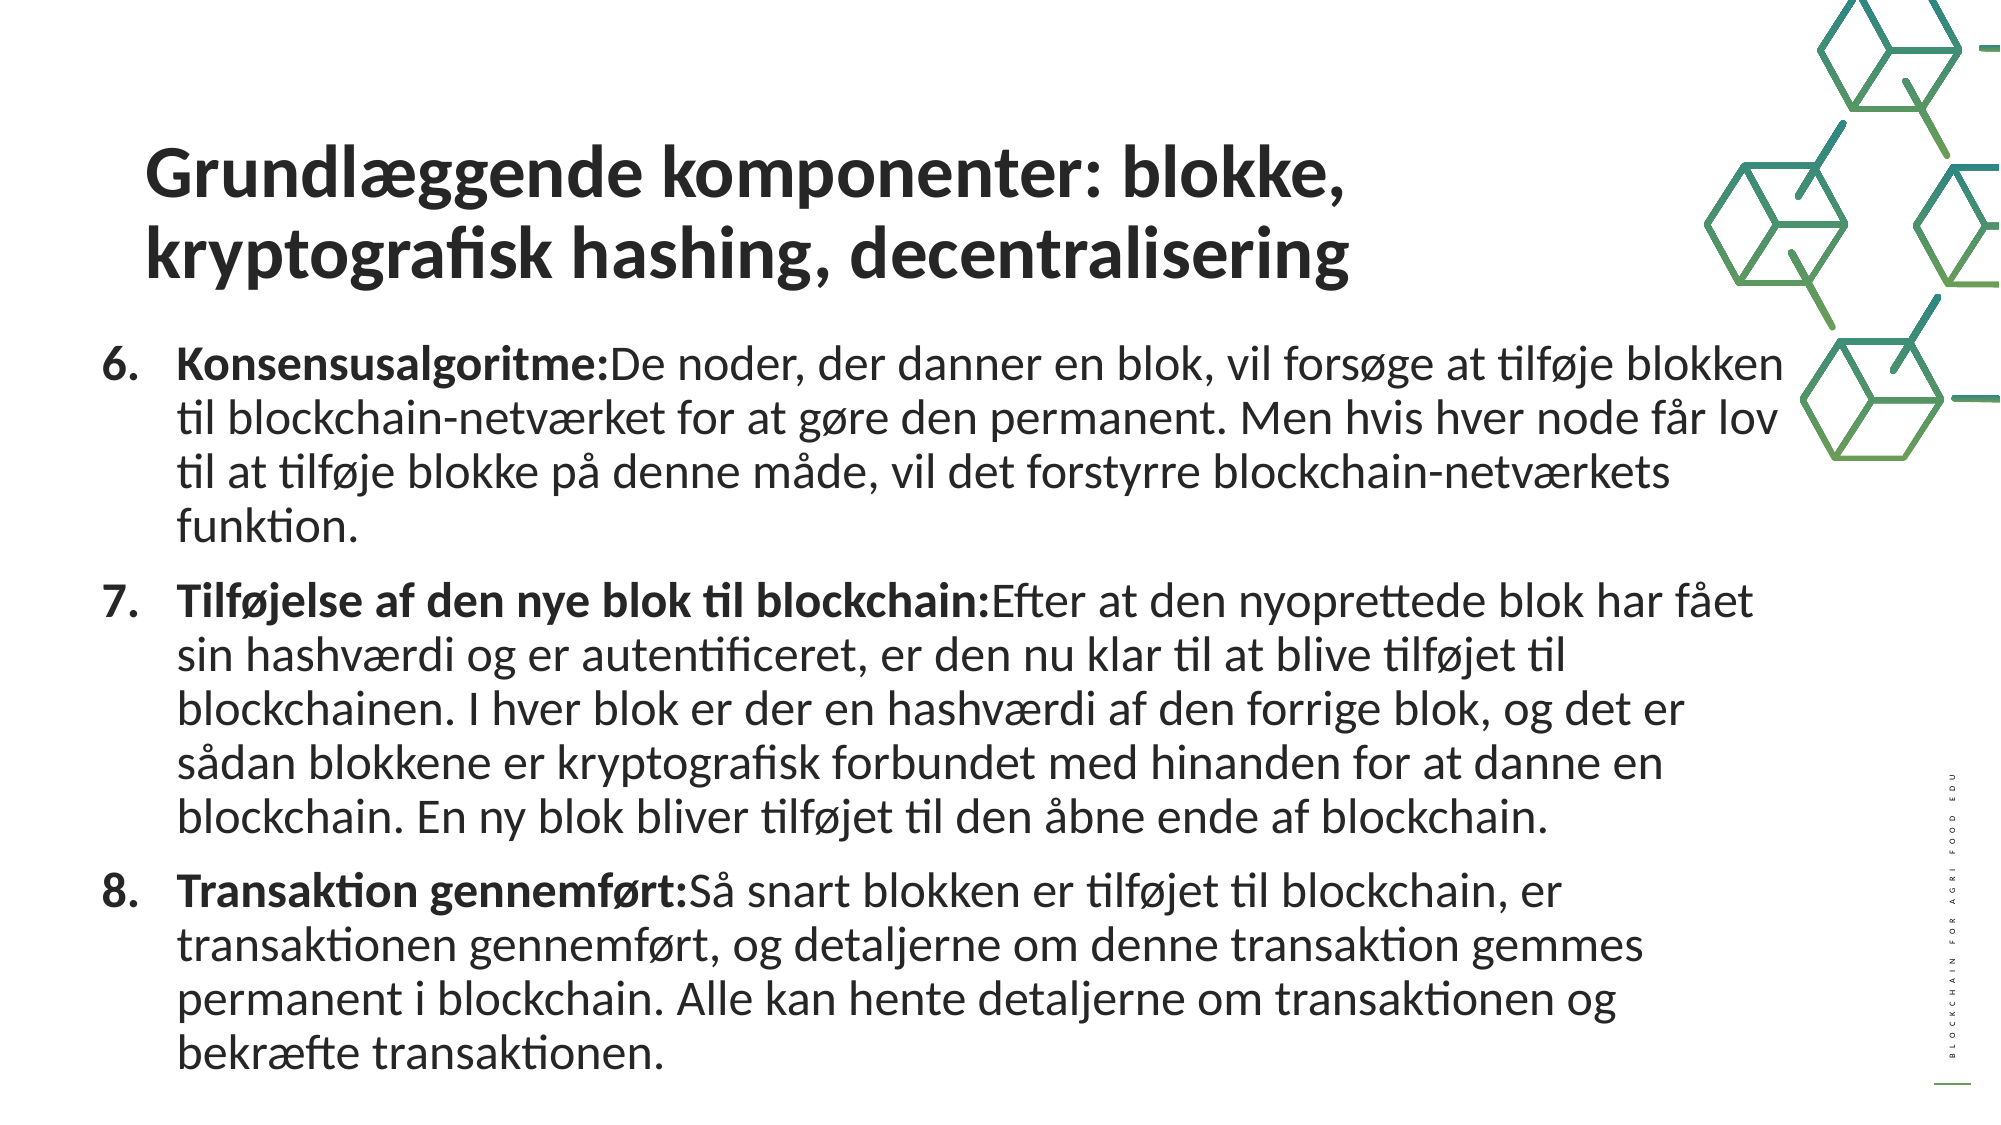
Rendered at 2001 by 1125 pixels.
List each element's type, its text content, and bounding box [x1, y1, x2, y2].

list Konsensusalgoritme:De noder, der danner en blok, vil forsøge at tilføje blokken til blockchain-netværket for at gøre den permanent. Men hvis hver node får lov til at tilføje blokke på denne måde, vil det forstyrre blockchain-netværkets funktion. Tilføjelse af den nye blok til blockchain:Efter at den nyoprettede blok har fået sin hashværdi og er autentificeret, er den nu klar til at blive tilføjet til blockchainen. I hver blok er der en hashværdi af den forrige blok, og det er sådan blokkene er kryptografisk forbundet med hinanden for at danne en blockchain. En ny blok bliver tilføjet til den åbne ende af blockchain. Transaktion gennemført:Så snart blokken er tilføjet til blockchain, er transaktionen gennemført, og detaljerne om denne transaktion gemmes permanent i blockchain. Alle kan hente detaljerne om transaktionen og bekræfte transaktionen. [86, 329, 1825, 962]
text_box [1704, 0, 2000, 461]
list Grundlæggende komponenter: blokke, kryptografisk hashing, decentralisering [130, 124, 1704, 337]
